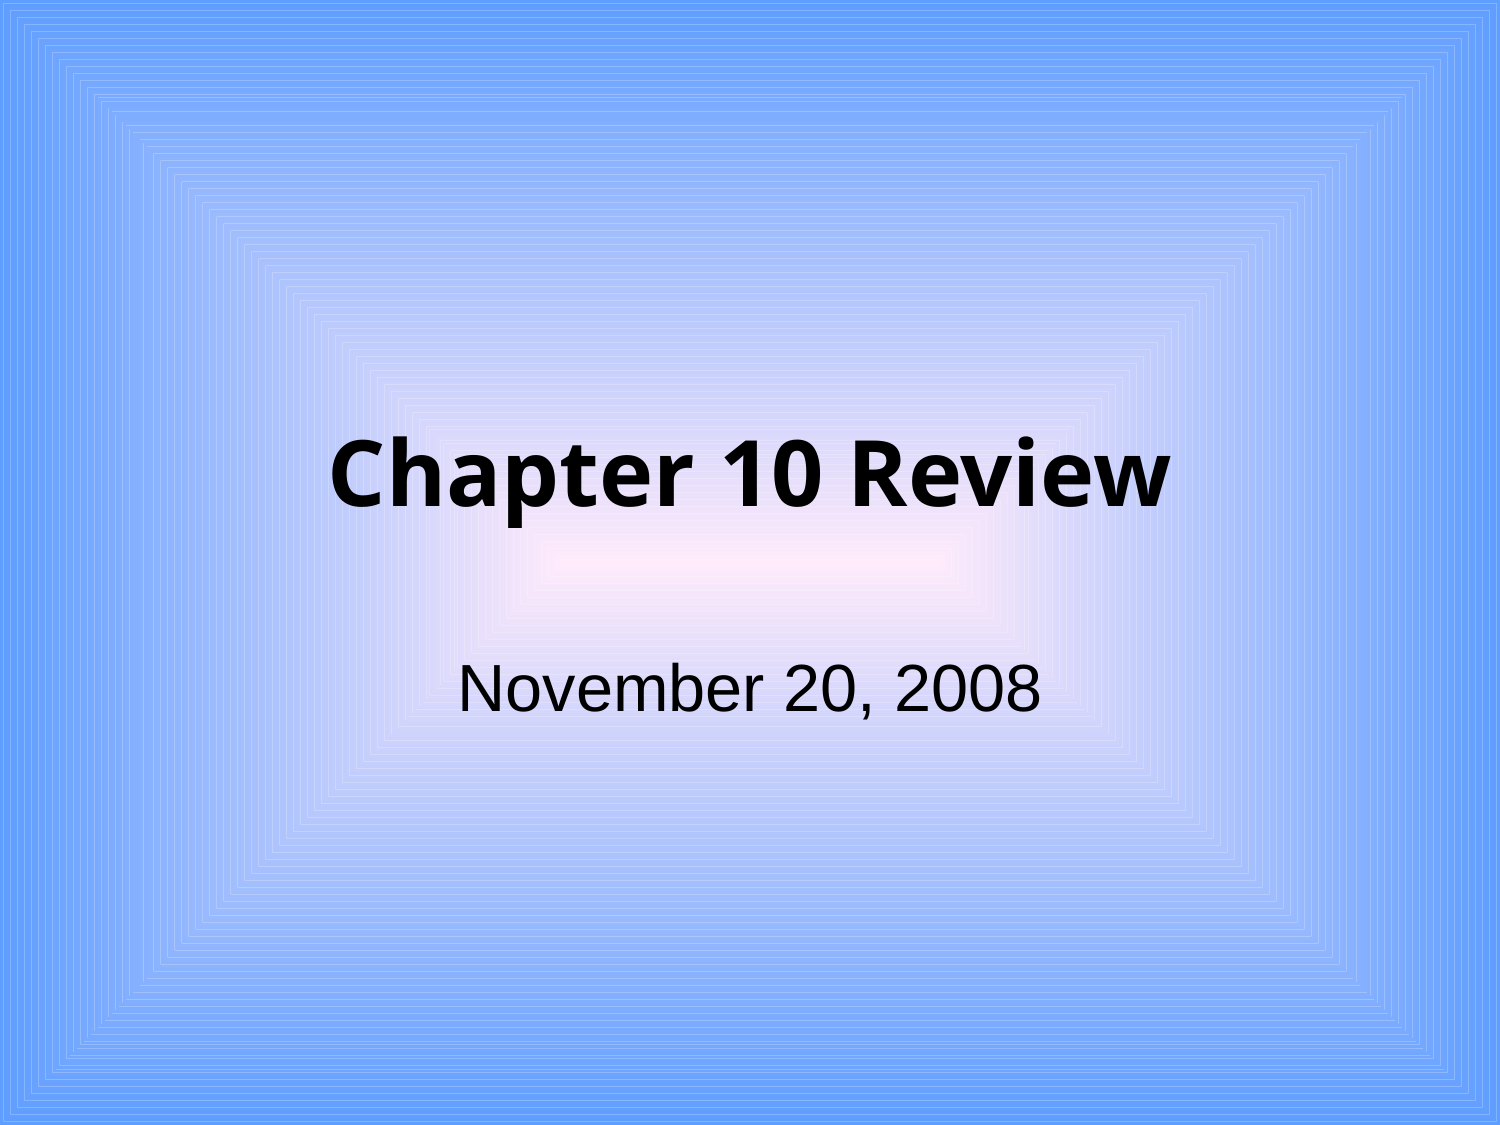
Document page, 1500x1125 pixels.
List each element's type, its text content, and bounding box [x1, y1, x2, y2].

subtitle November 20, 2008 [224, 637, 1276, 926]
title Chapter 10 Review [112, 349, 1388, 591]
